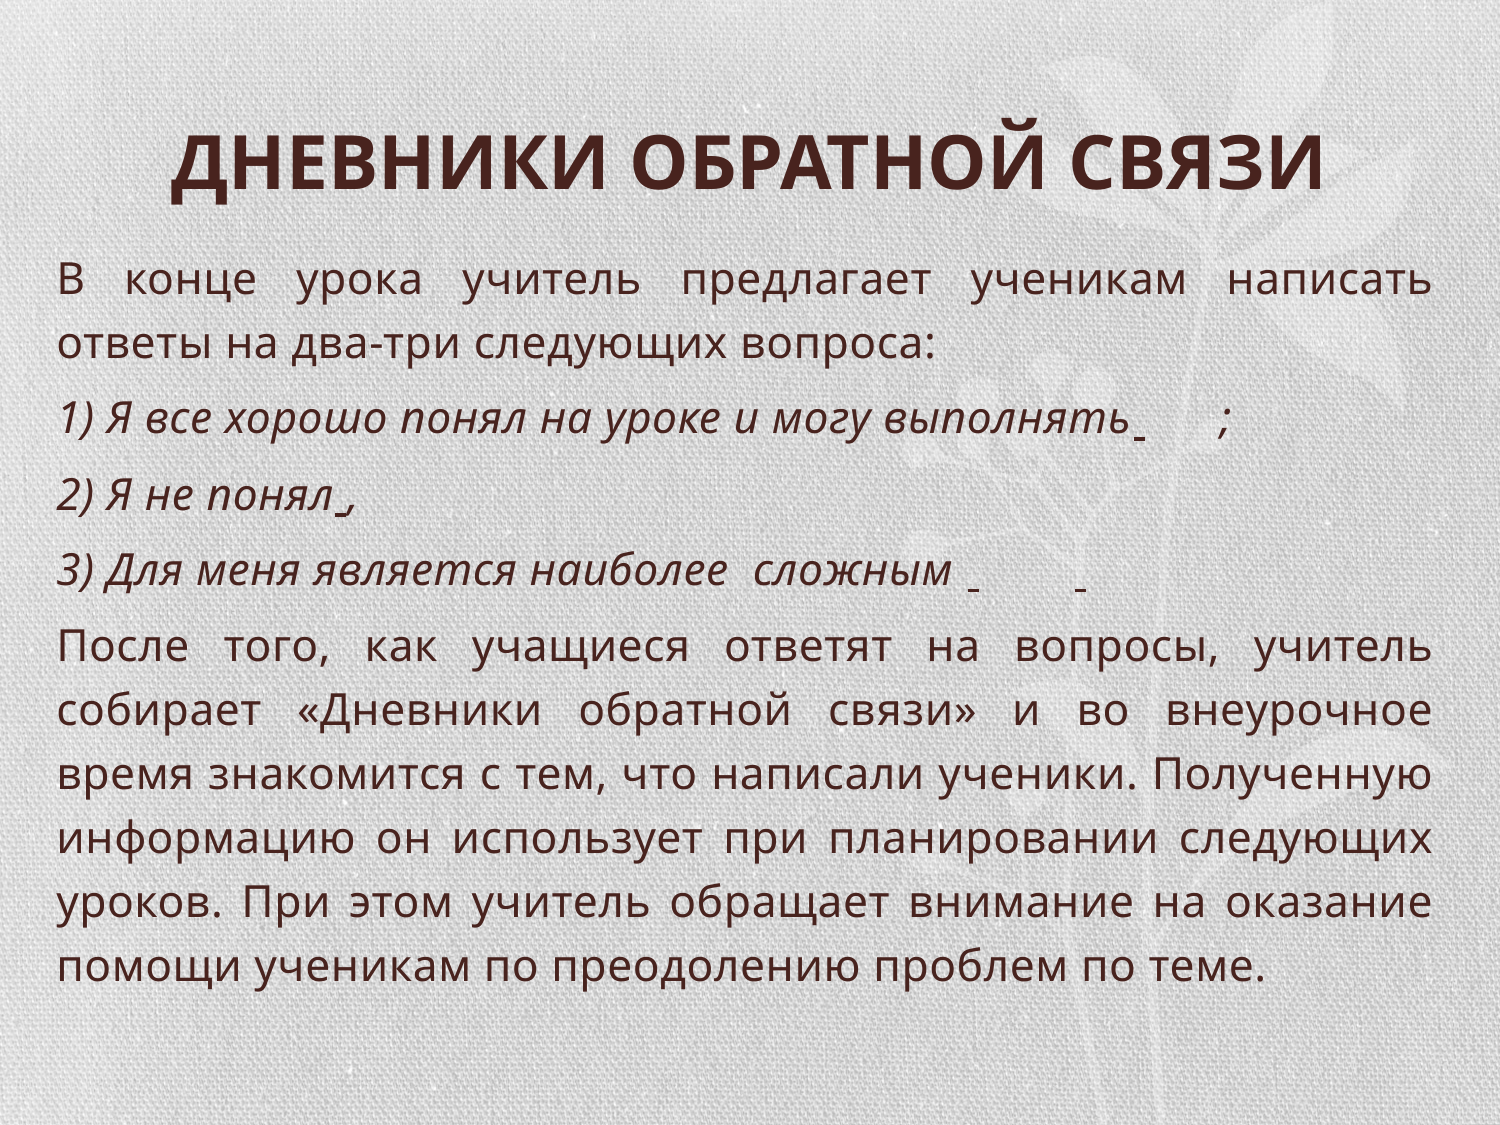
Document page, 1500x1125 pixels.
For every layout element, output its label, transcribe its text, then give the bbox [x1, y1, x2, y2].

list В конце урока учитель предлагает ученикам написать ответы на два-три следующих вопроса: 1) Я все хорошо понял на уроке и могу выполнять ; 2) Я не понял , 3) Для меня является наиболее сложным После того, как учащиеся ответят на вопросы, учитель собирает «Дневники обратной связи» и во внеурочное время знакомится с тем, что написали ученики. Полученную информацию он использует при планировании следующих уроков. При этом учитель обращает внимание на оказание помощи ученикам по преодолению проблем по теме. [41, 231, 1452, 1042]
title ДНЕВНИКИ ОБРАТНОЙ СВЯЗИ [45, 37, 1455, 213]
